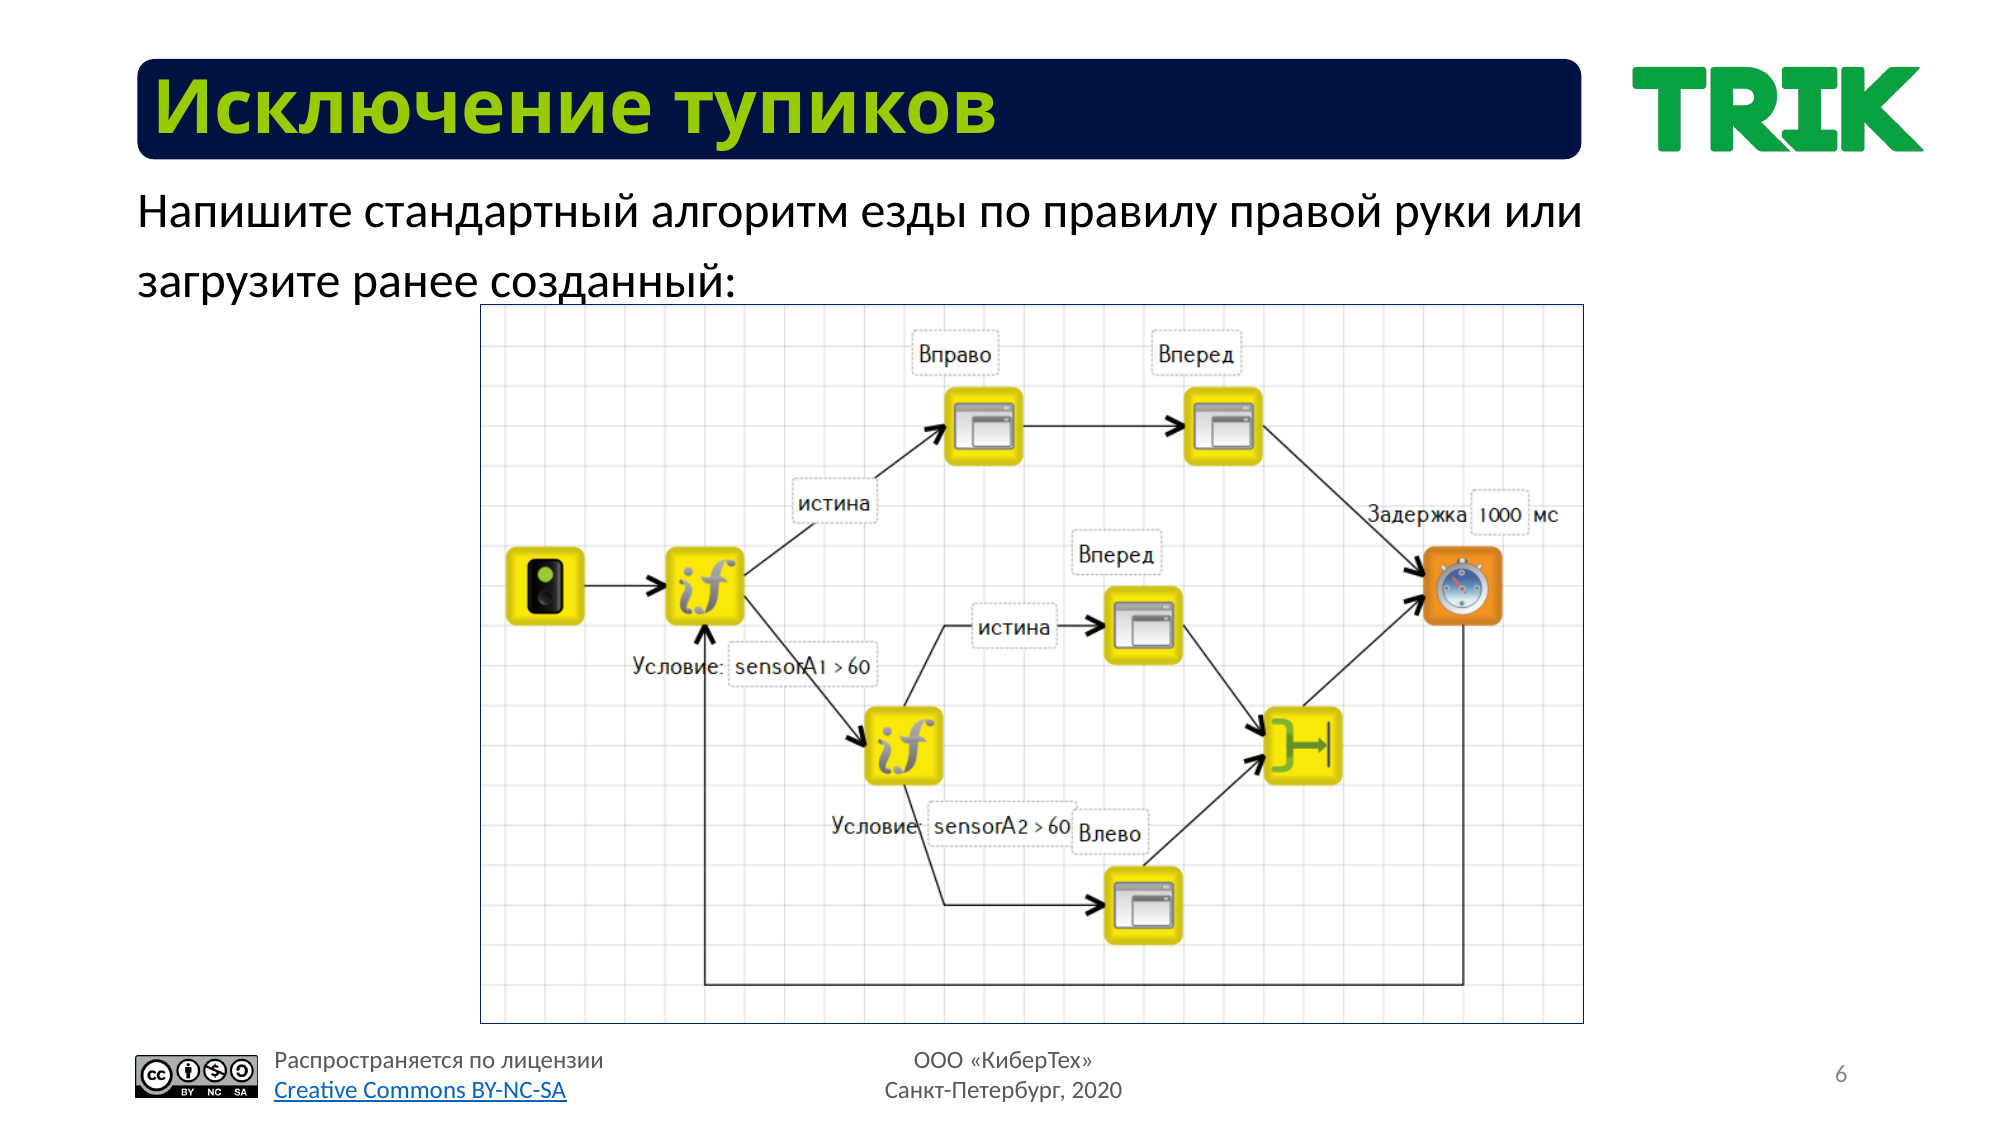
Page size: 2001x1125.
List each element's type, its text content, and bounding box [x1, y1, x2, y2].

picture [135, 1055, 258, 1098]
picture [480, 304, 1584, 1024]
text_box Напишите стандартный алгоритм езды по правилу правой руки или загрузите ранее созданный: [122, 154, 1732, 297]
slide_number 6 [1412, 1042, 1863, 1103]
picture [1631, 64, 1924, 154]
title Исключение тупиков [137, 61, 1582, 154]
